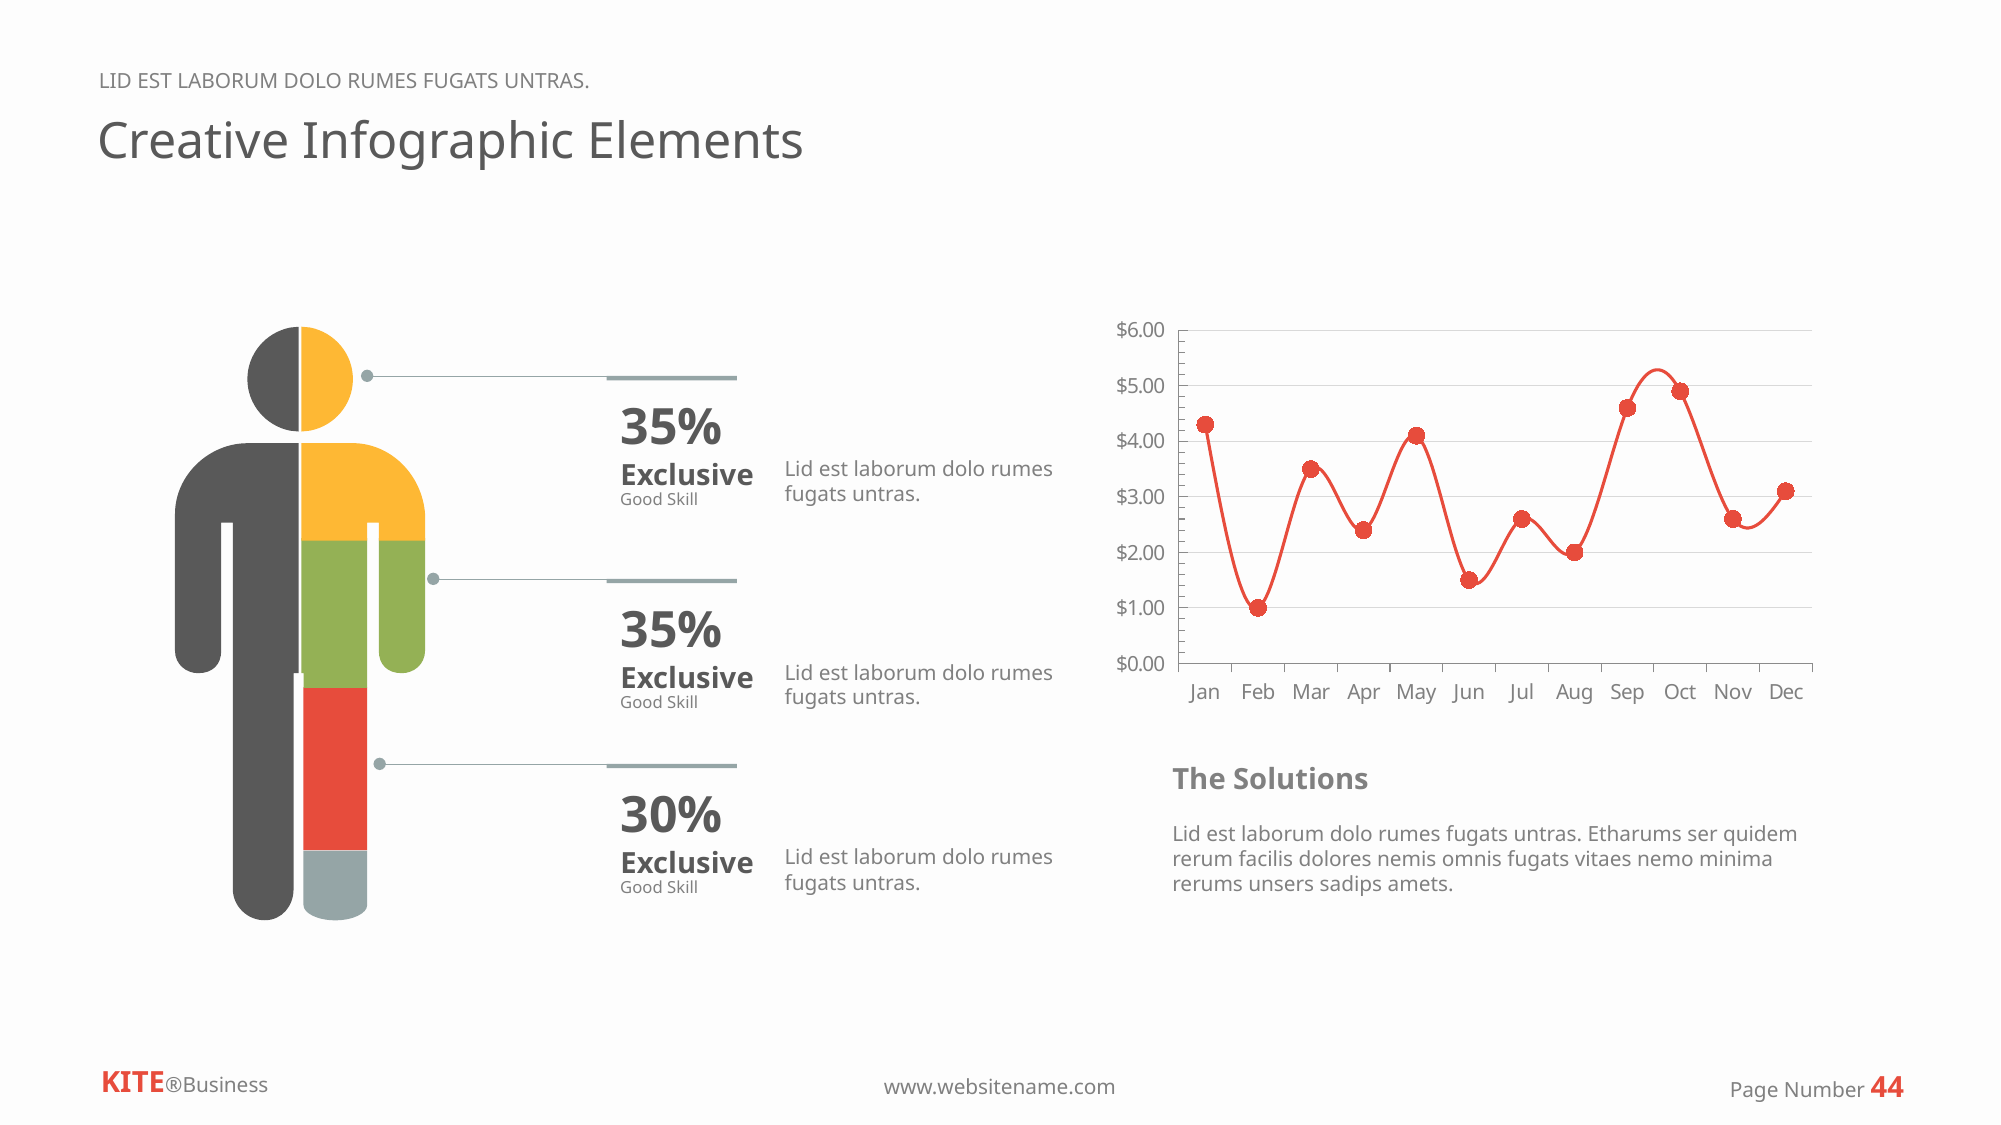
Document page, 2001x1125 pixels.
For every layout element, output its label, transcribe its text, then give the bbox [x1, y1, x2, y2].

chart [1116, 241, 1826, 720]
text_box [302, 849, 369, 922]
text_box 30% [605, 775, 738, 836]
text_box [606, 578, 738, 584]
text_box [300, 442, 427, 542]
text_box Creative Infographic Elements [82, 101, 820, 176]
text_box [606, 763, 738, 769]
text_box 35% [605, 387, 738, 448]
text_box The Solutions Lid est laborum dolo rumes fugats untras. Etharums ser quidem rerum facilis dolores nemis omnis fugats vitaes nemo minima rerums unsers sadips amets. [1157, 753, 1825, 904]
text_box [377, 542, 427, 675]
text_box Exclusive [605, 836, 769, 887]
text_box [300, 325, 354, 433]
text_box Lid est laborum dolo rumes fugats untras. [769, 448, 1102, 514]
text_box [246, 325, 300, 433]
text_box [606, 375, 738, 381]
text_box [302, 686, 368, 851]
text_box www.websitename.com [869, 1066, 1131, 1107]
text_box Lid est laborum dolo rumes fugats untras. [769, 651, 1102, 717]
text_box Good Skill [605, 481, 714, 517]
text_box Good Skill [605, 684, 714, 720]
text_box LID EST LABORUM DOLO RUMES FUGATS UNTRAS. [84, 60, 645, 101]
text_box Exclusive [605, 651, 769, 702]
text_box Exclusive [605, 448, 769, 499]
text_box KITE®Business [85, 1056, 284, 1106]
text_box Lid est laborum dolo rumes fugats untras. [769, 836, 1102, 902]
text_box Good Skill [605, 869, 714, 905]
text_box 35% [605, 590, 738, 651]
text_box [173, 442, 300, 922]
text_box Page Number 44 [1715, 1061, 1919, 1112]
text_box [300, 542, 368, 689]
